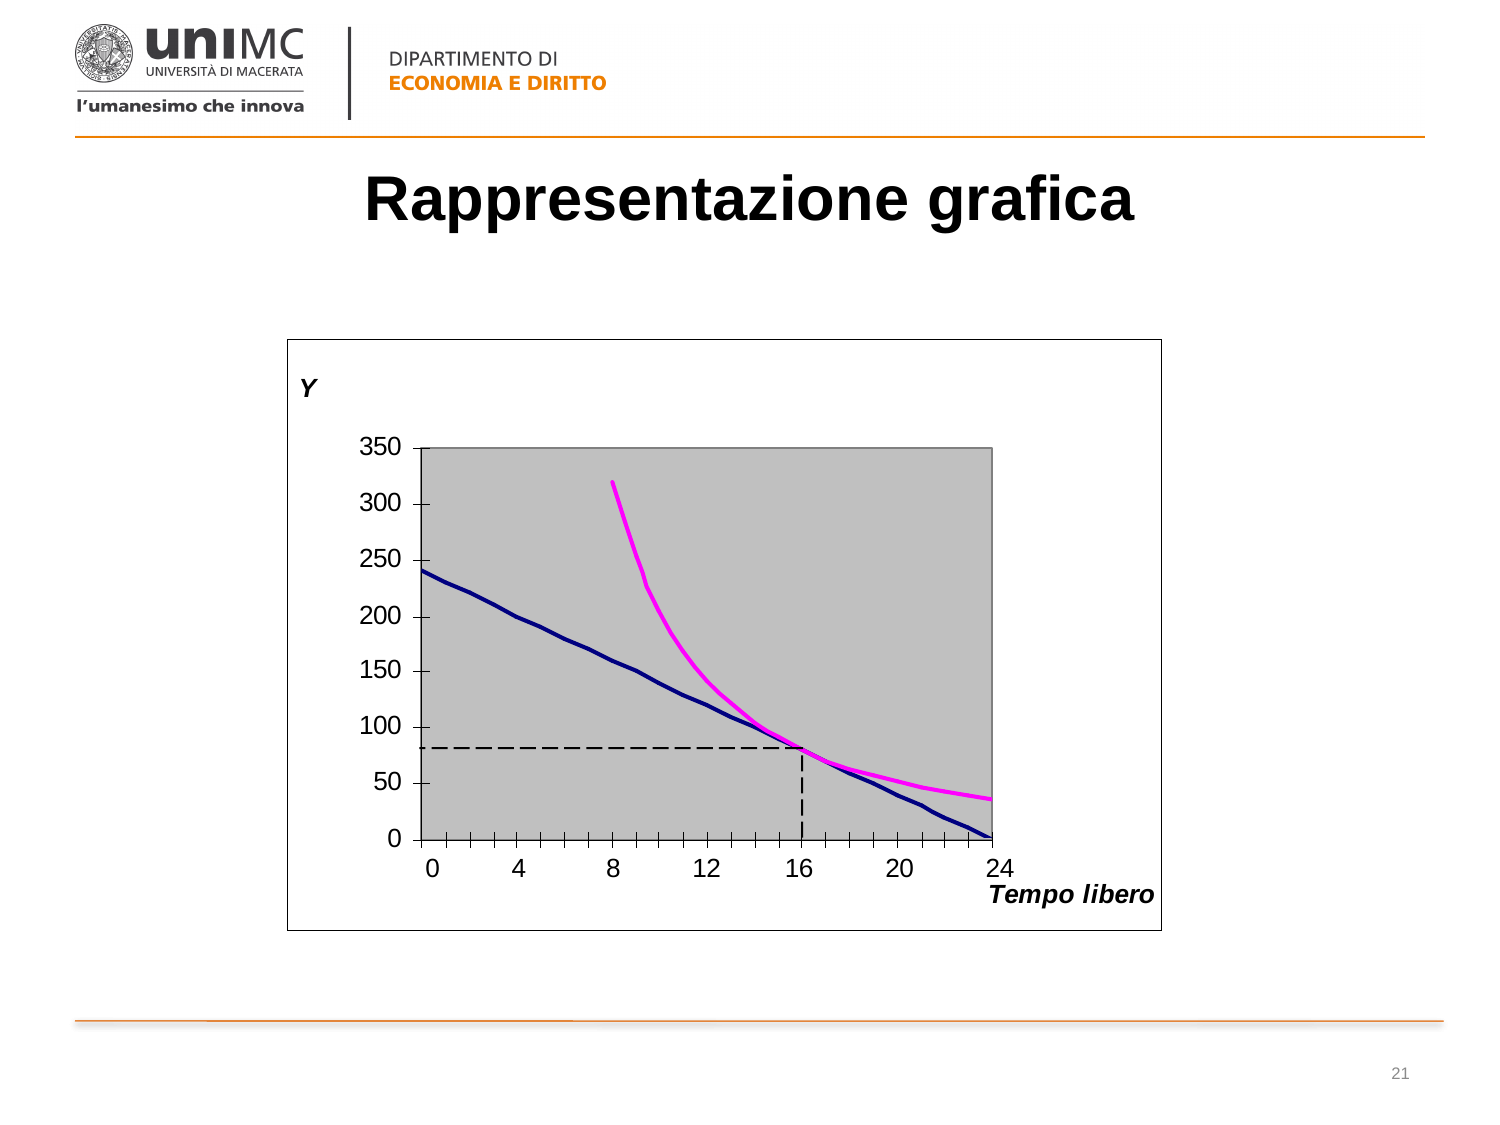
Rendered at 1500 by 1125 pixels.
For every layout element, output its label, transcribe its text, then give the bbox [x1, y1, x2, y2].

picture [75, 24, 1425, 138]
title Rappresentazione grafica [75, 149, 1425, 241]
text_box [276, 329, 1174, 941]
slide_number 21 [1074, 1042, 1425, 1103]
